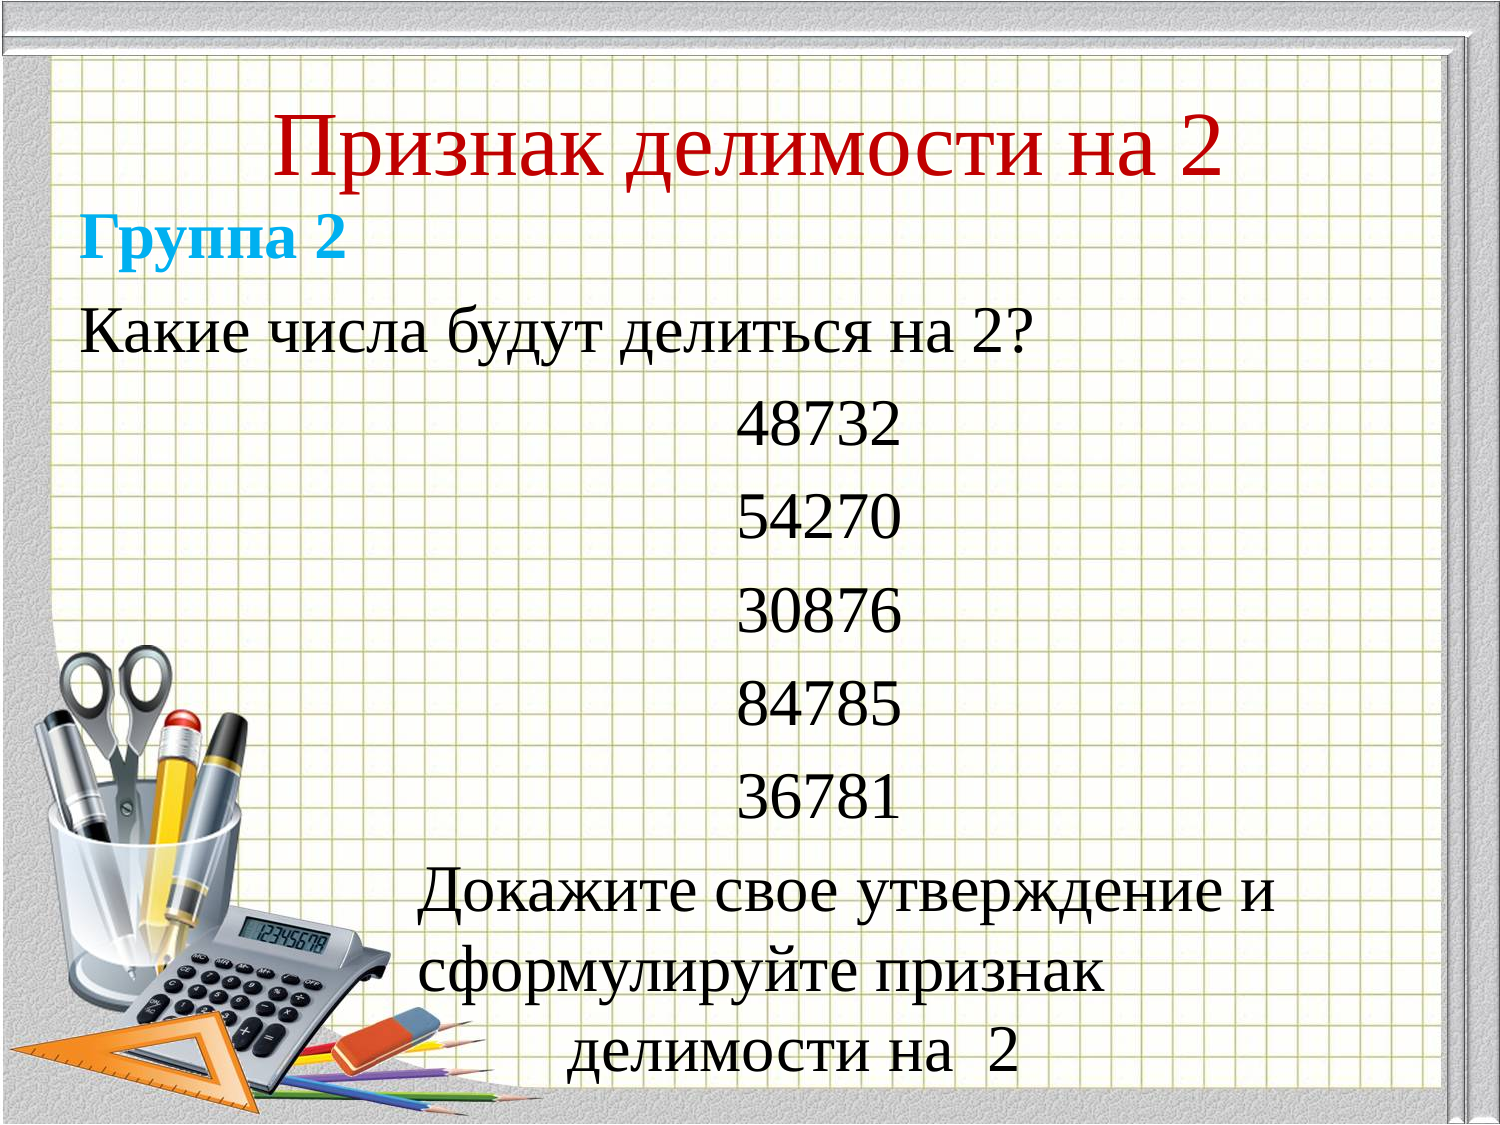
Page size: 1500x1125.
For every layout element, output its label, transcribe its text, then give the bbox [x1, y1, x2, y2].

title Признак делимости на 2 [74, 44, 1426, 233]
list Группа 2 Какие числа будут делиться на 2? 48732 54270 30876 84785 36781 Докажите свое утверждение и сформулируйте признак делимости на 2 [64, 184, 1416, 928]
picture [0, 0, 1500, 1125]
